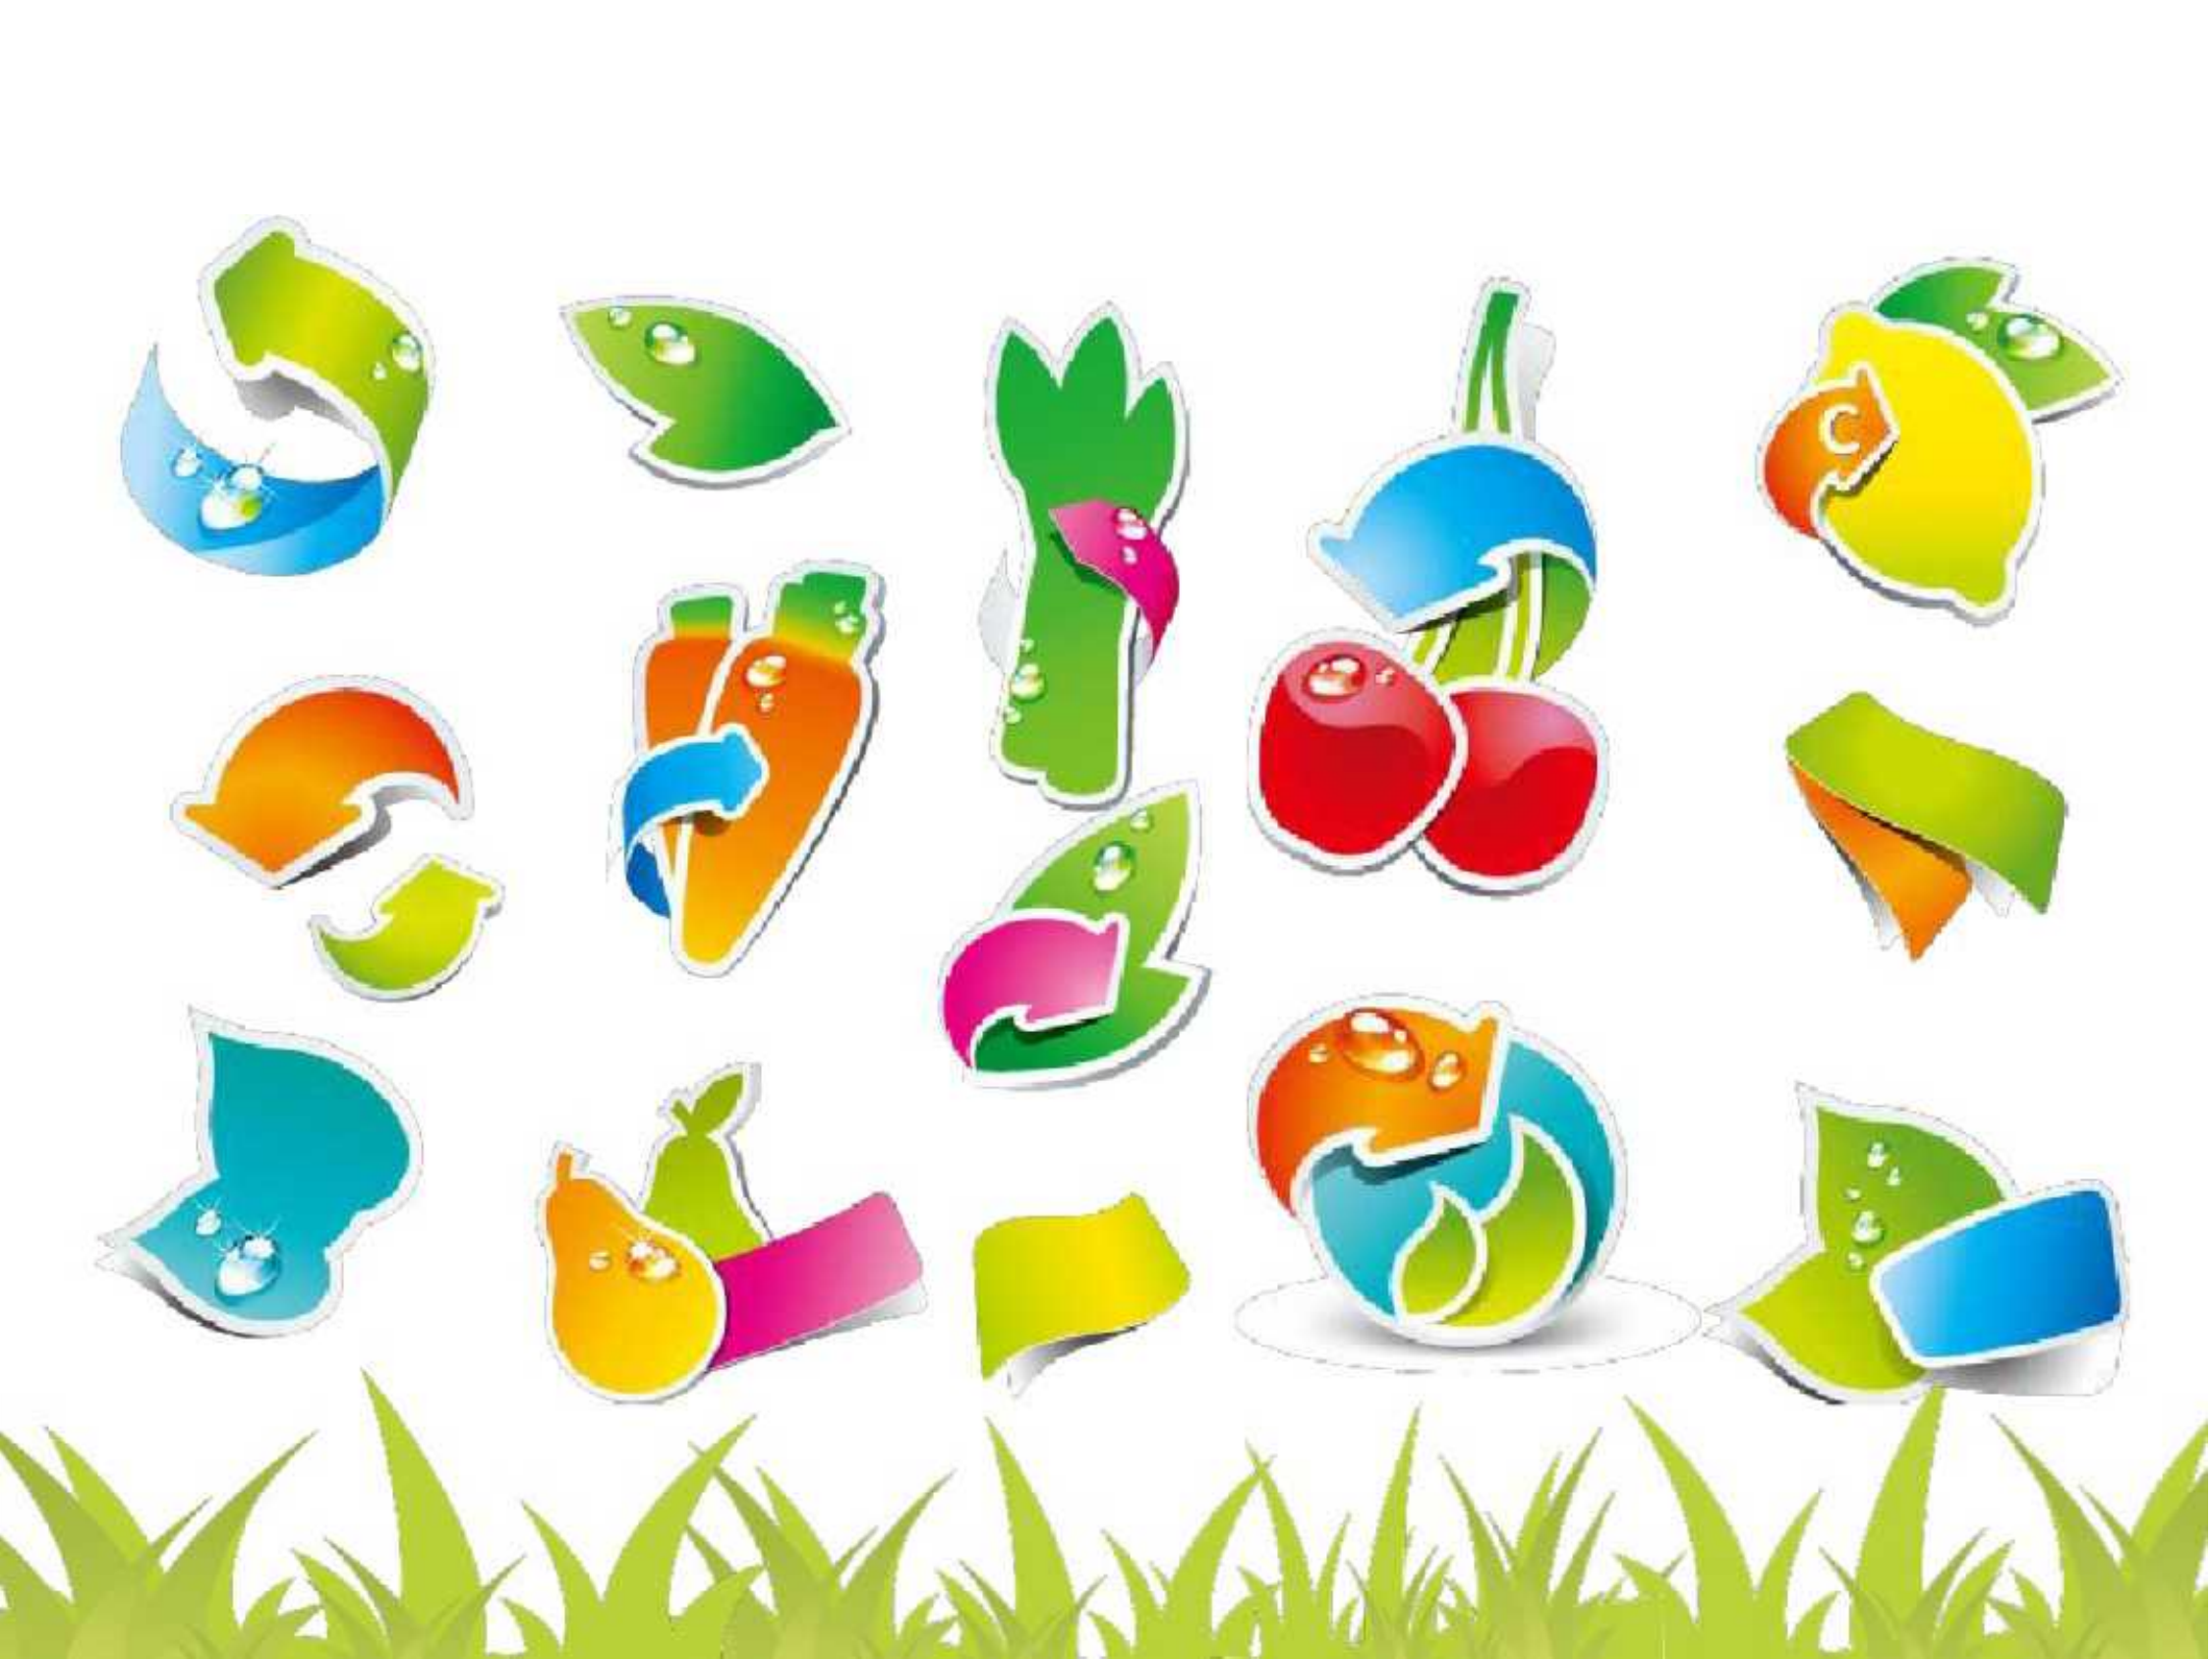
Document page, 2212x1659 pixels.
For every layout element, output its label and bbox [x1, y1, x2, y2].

picture [0, 214, 2209, 1659]
